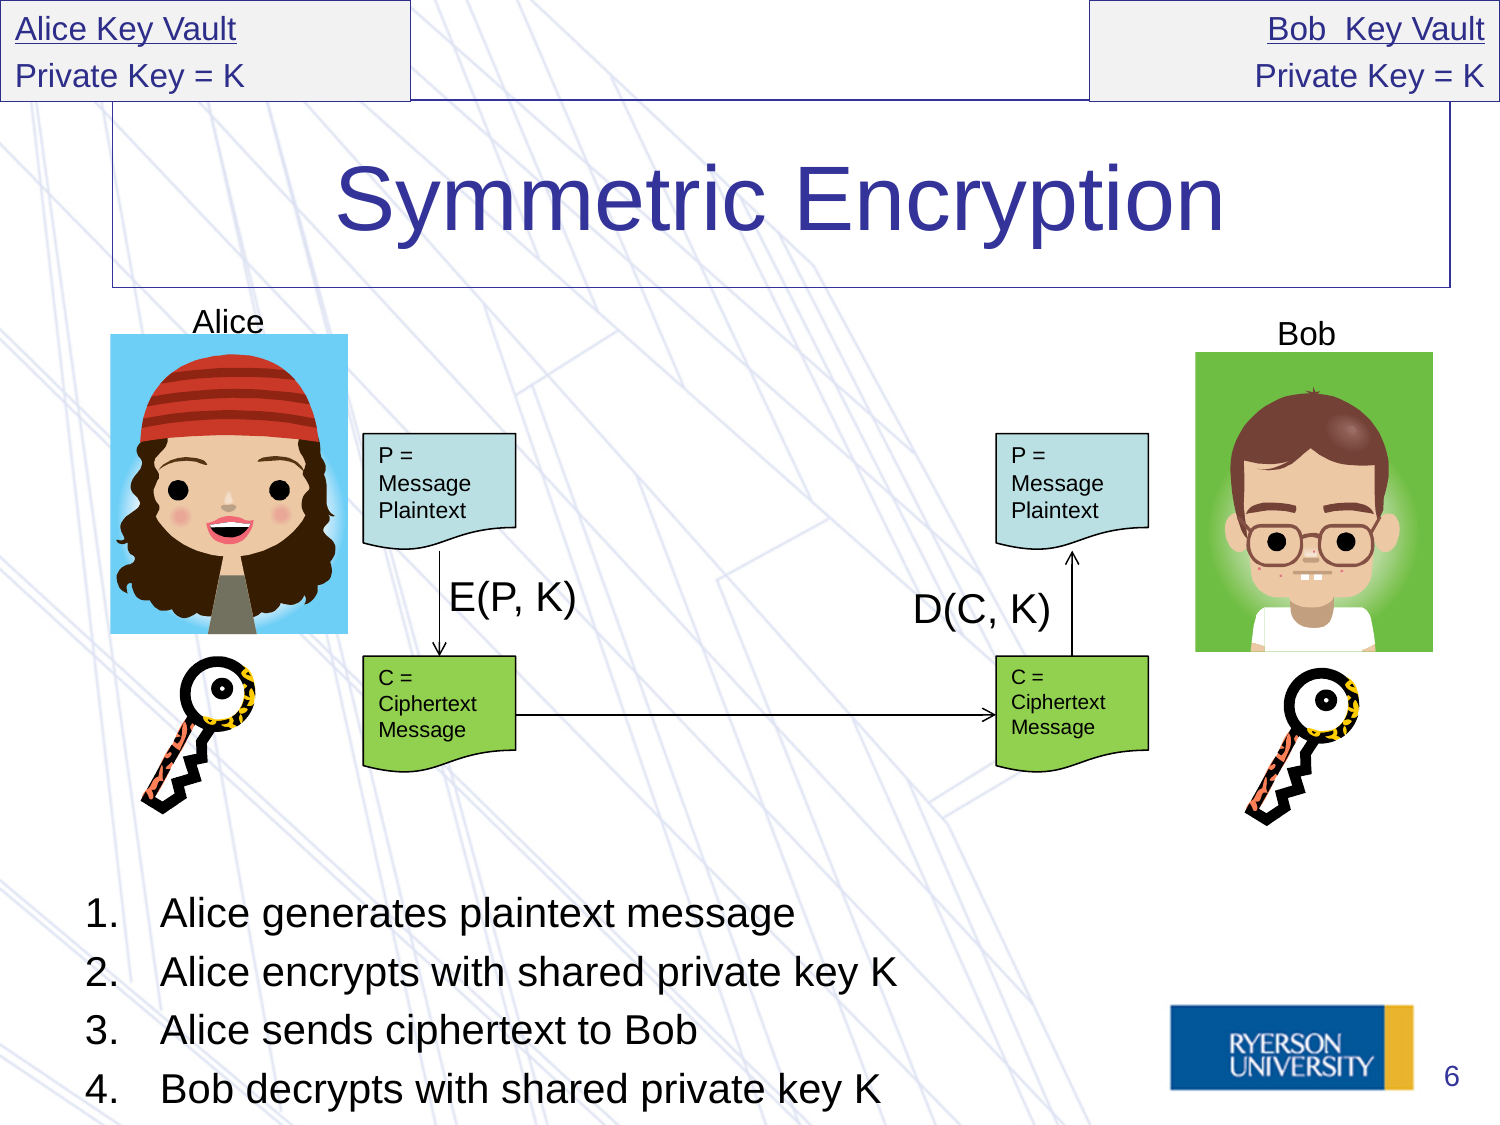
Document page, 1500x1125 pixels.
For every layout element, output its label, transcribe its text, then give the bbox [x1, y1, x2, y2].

text_box Alice generates plaintext message Alice encrypts with shared private key K Alice sends ciphertext to Bob Bob decrypts with shared private key K [70, 878, 1008, 1119]
picture [0, 102, 1500, 1125]
slide_number 6 [1399, 1049, 1476, 1113]
text_box P = Message Plaintext [996, 433, 1149, 550]
text_box C = Ciphertext Message [363, 656, 516, 772]
text_box D(C, K) [890, 574, 1067, 639]
text_box C = Ciphertext Message [996, 656, 1149, 772]
text_box Alice Key Vault Private Key = K [0, 0, 411, 102]
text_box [105, 292, 352, 635]
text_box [1183, 304, 1433, 652]
text_box E(P, K) [433, 562, 668, 628]
title Symmetric Encryption [112, 99, 1451, 288]
picture [411, 0, 1089, 99]
text_box P = Message Plaintext [363, 433, 516, 550]
text_box Bob Key Vault Private Key = K [1089, 0, 1500, 102]
